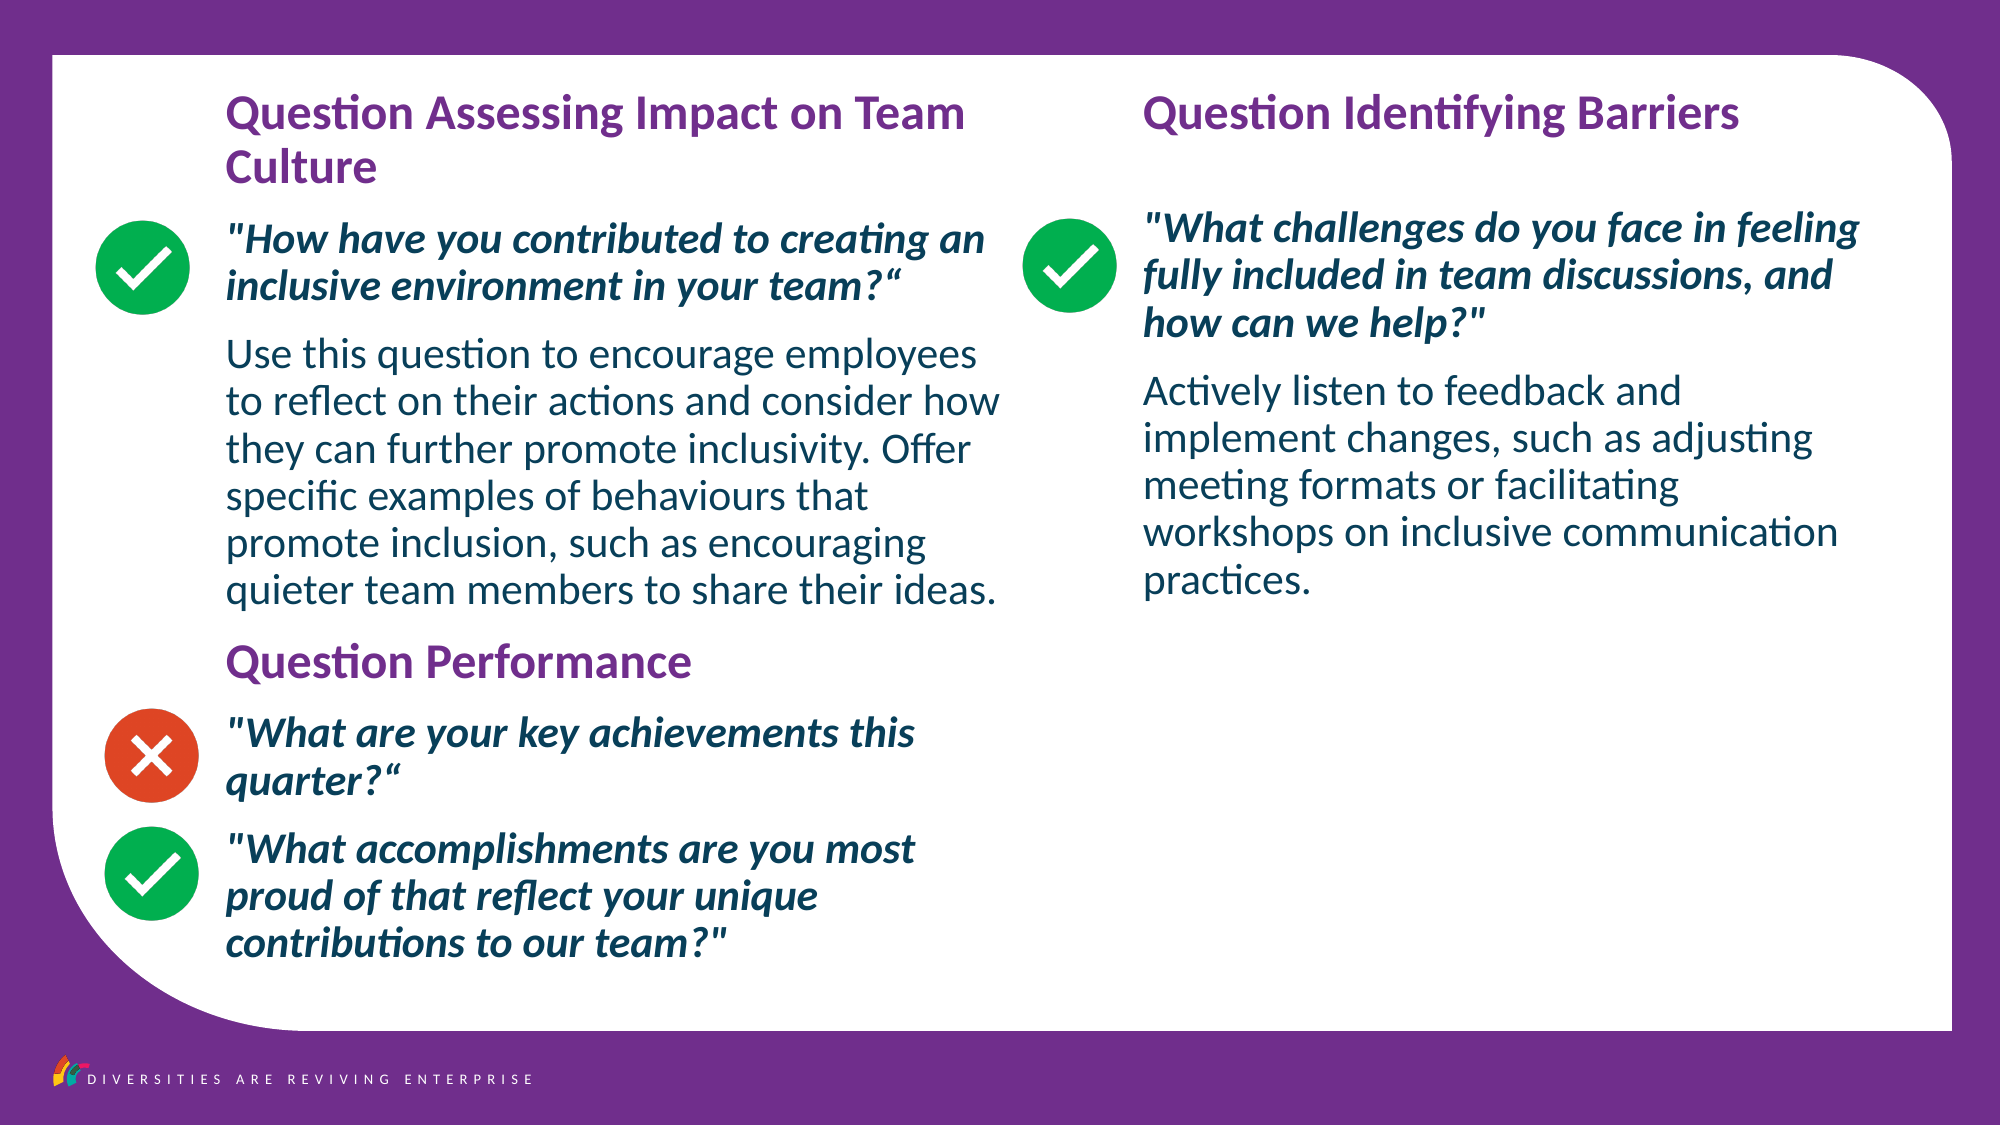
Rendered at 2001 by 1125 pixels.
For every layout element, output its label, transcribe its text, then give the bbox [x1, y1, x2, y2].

picture [1009, 206, 1129, 325]
text_box Question Identifying Barriers "What challenges do you face in feeling fully included in team discussions, and how can we help?" Actively listen to feedback and implement changes, such as adjusting meeting formats or facilitating workshops on inclusive communication practices. [1128, 79, 1896, 711]
text_box Question Assessing Impact on Team Culture "How have you contributed to creating an inclusive environment in your team?“ Use this question to encourage employees to reflect on their actions and consider how they can further promote inclusivity. Offer specific examples of behaviours that promote inclusion, such as encouraging quieter team members to share their ideas. Question Performance "What are your key achievements this quarter?“ "What accomplishments are you most proud of that reflect your unique contributions to our team?" [210, 79, 1036, 711]
picture [83, 208, 202, 327]
picture [92, 696, 211, 933]
